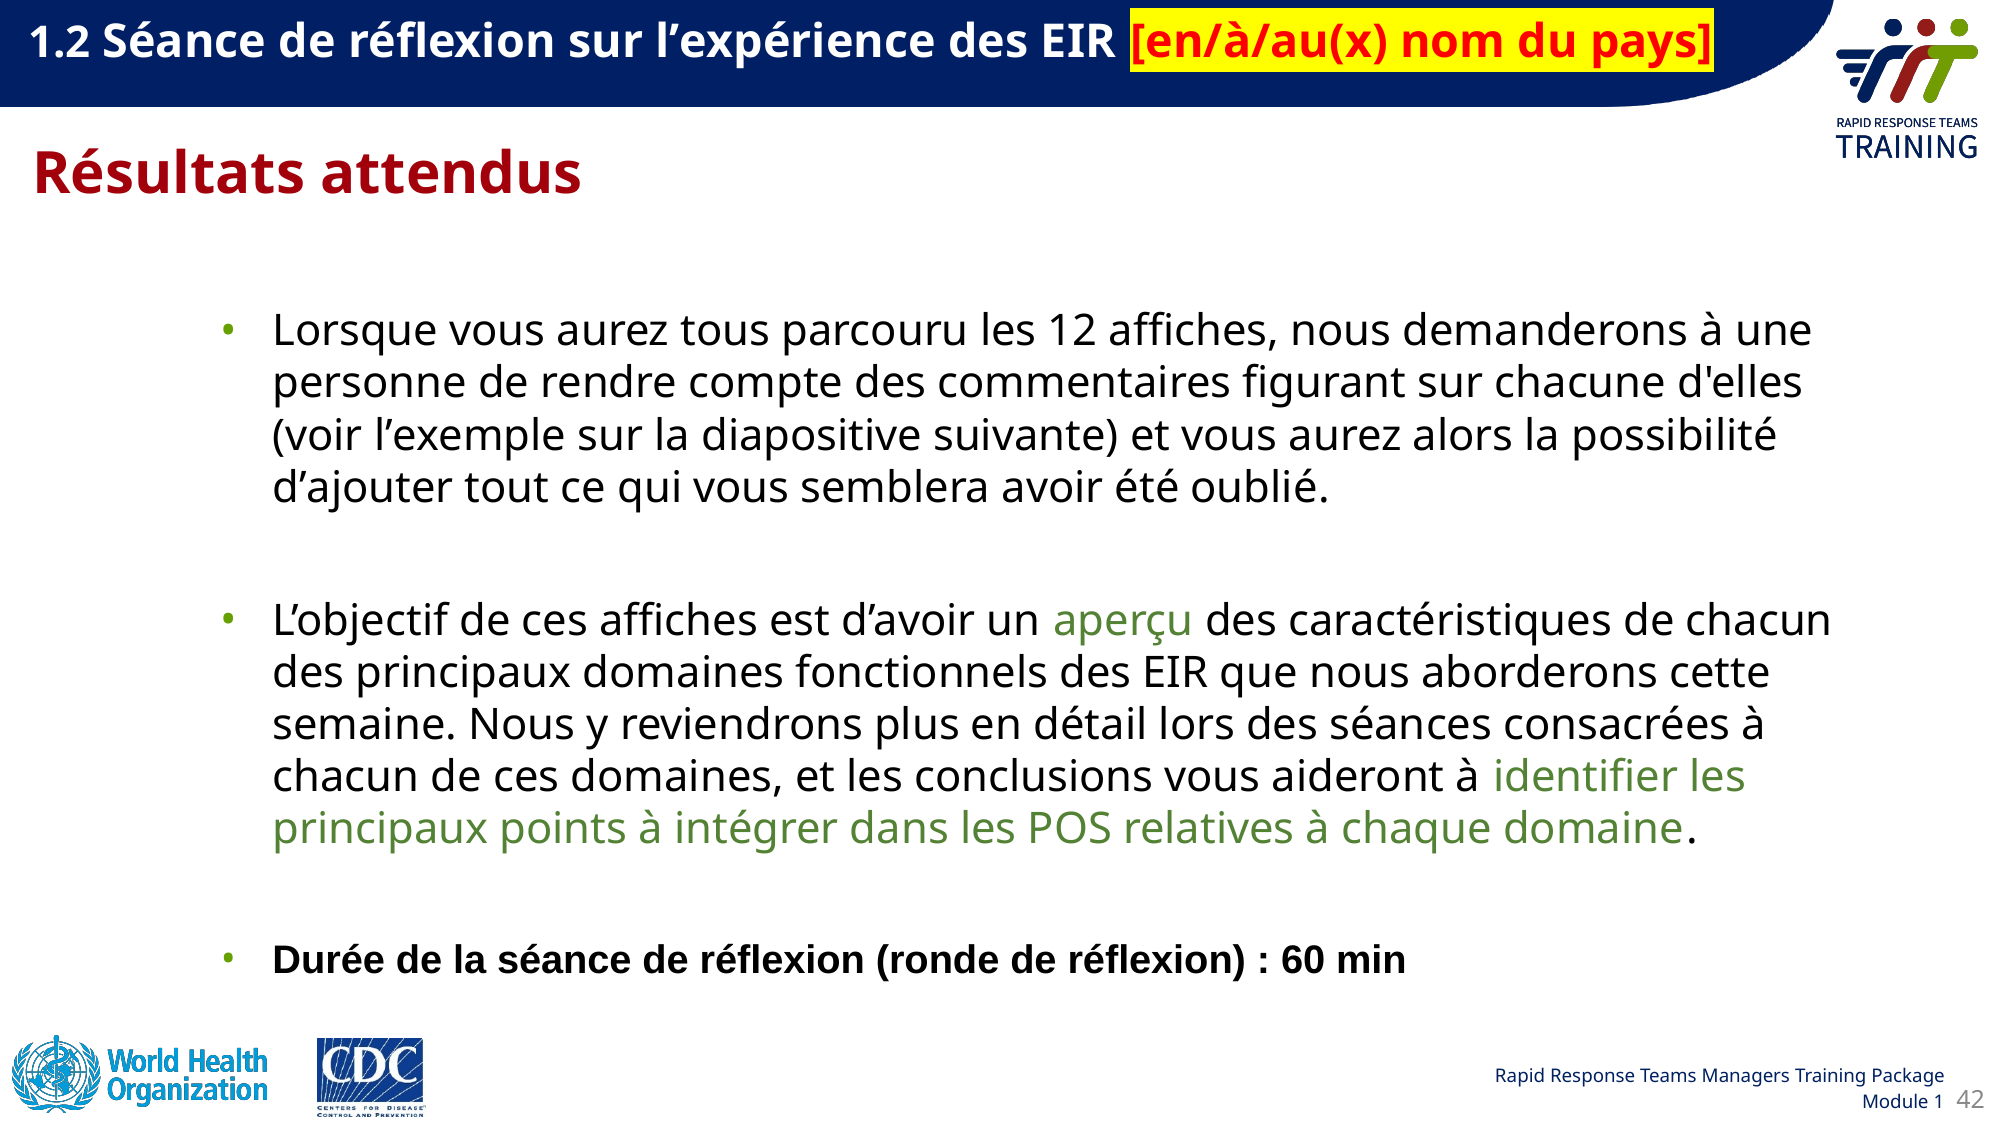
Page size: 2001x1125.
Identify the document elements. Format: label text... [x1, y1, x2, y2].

picture [22, 1062, 26, 1077]
text_box Résultats attendus [24, 135, 1537, 238]
picture [50, 1108, 62, 1113]
picture [0, 0, 1978, 167]
picture [71, 1053, 90, 1091]
picture [40, 1062, 47, 1070]
list 1.2 Séance de réflexion sur lʼexpérience des EIR [en/à/au(x) nom du pays] [8, 9, 1808, 117]
picture [12, 1035, 54, 1068]
picture [59, 1035, 267, 1113]
picture [34, 1054, 43, 1078]
text_box 42 [1557, 1075, 1993, 1121]
list Lorsque vous aurez tous parcouru les 12 affiches, nous demanderons à une personne de rendre compte des commentaires figurant sur chacune d'elles (voir lʼexemple sur la diapositive suivante) et vous aurez alors la possibilité dʼajouter tout ce qui vous semblera avoir été oublié. L’objectif de ces affiches est d’avoir un aperçu des caractéristiques de chacun des principaux domaines fonctionnels des EIR que nous aborderons cette semaine. Nous y reviendrons plus en détail lors des séances consacrées à chacun de ces domaines, et les conclusions vous aideront à identifier les principaux points à intégrer dans les POS relatives à chaque domaine. Durée de la séance de réflexion (ronde de réflexion) : 60 min [142, 233, 1857, 995]
picture [317, 1038, 426, 1117]
picture [30, 1083, 37, 1091]
picture [12, 1083, 48, 1113]
picture [46, 1056, 54, 1062]
picture [24, 1054, 36, 1087]
picture [36, 1088, 78, 1105]
